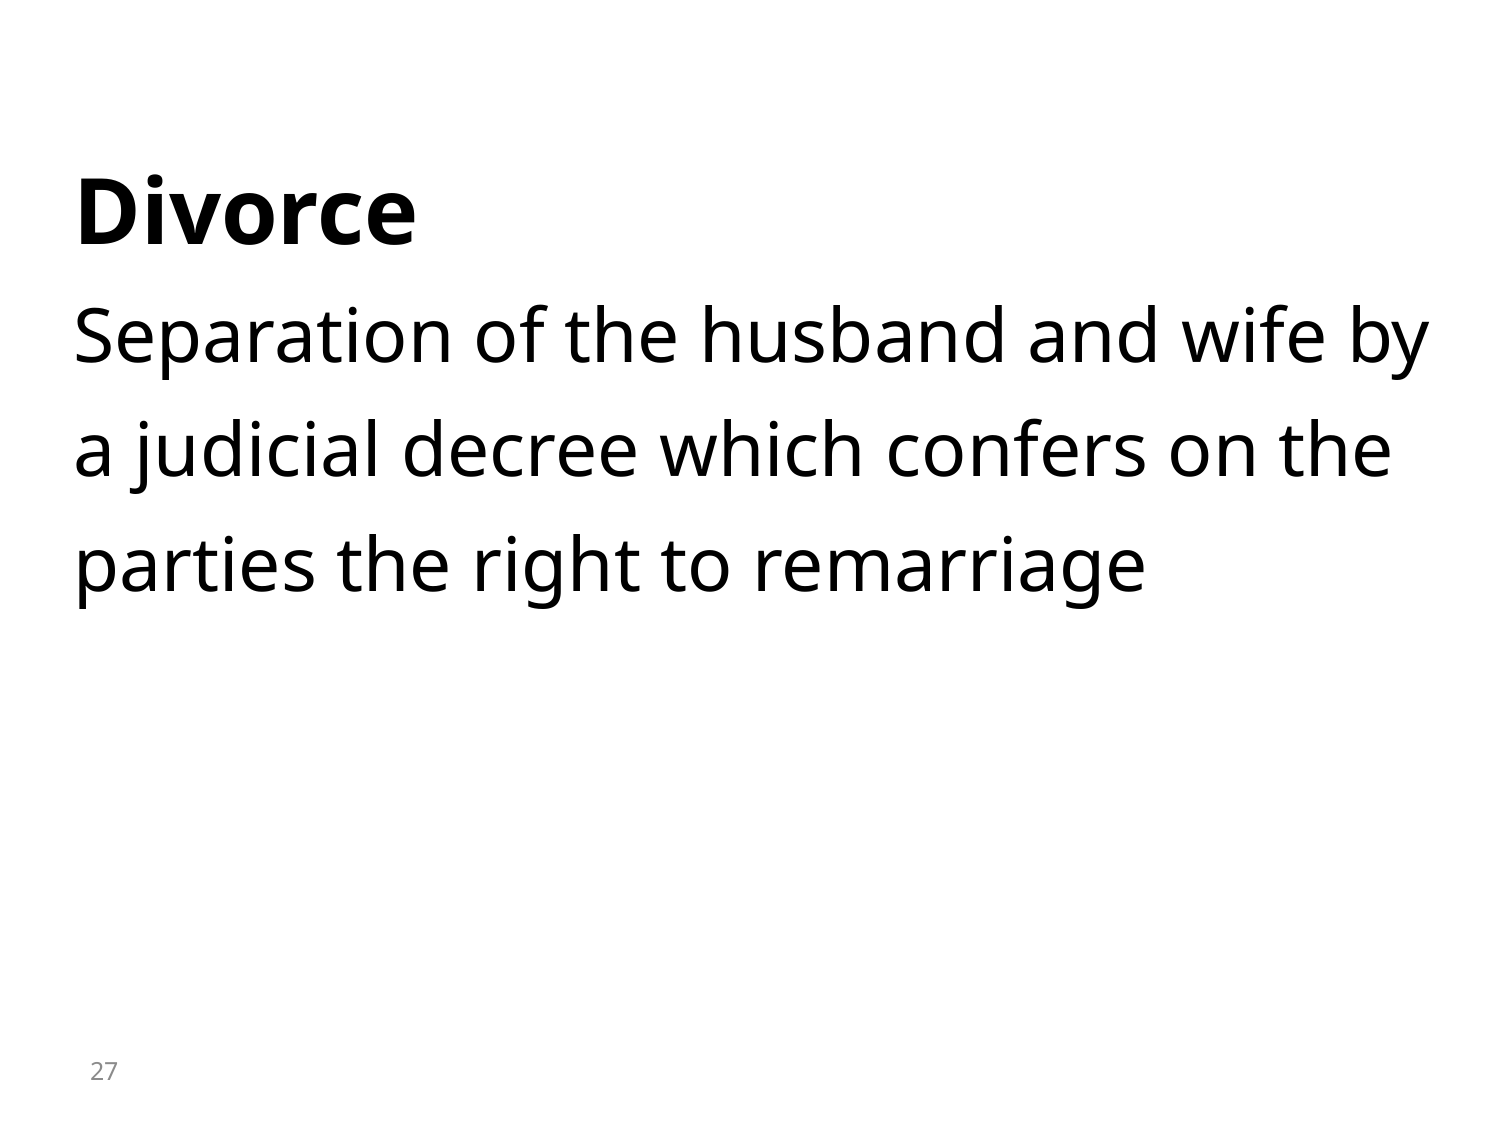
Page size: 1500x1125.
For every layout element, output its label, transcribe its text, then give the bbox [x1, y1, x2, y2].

slide_number 27 [75, 1042, 425, 1103]
text_box Divorce Separation of the husband and wife by a judicial decree which confers on the parties the right to remarriage [58, 140, 1453, 614]
